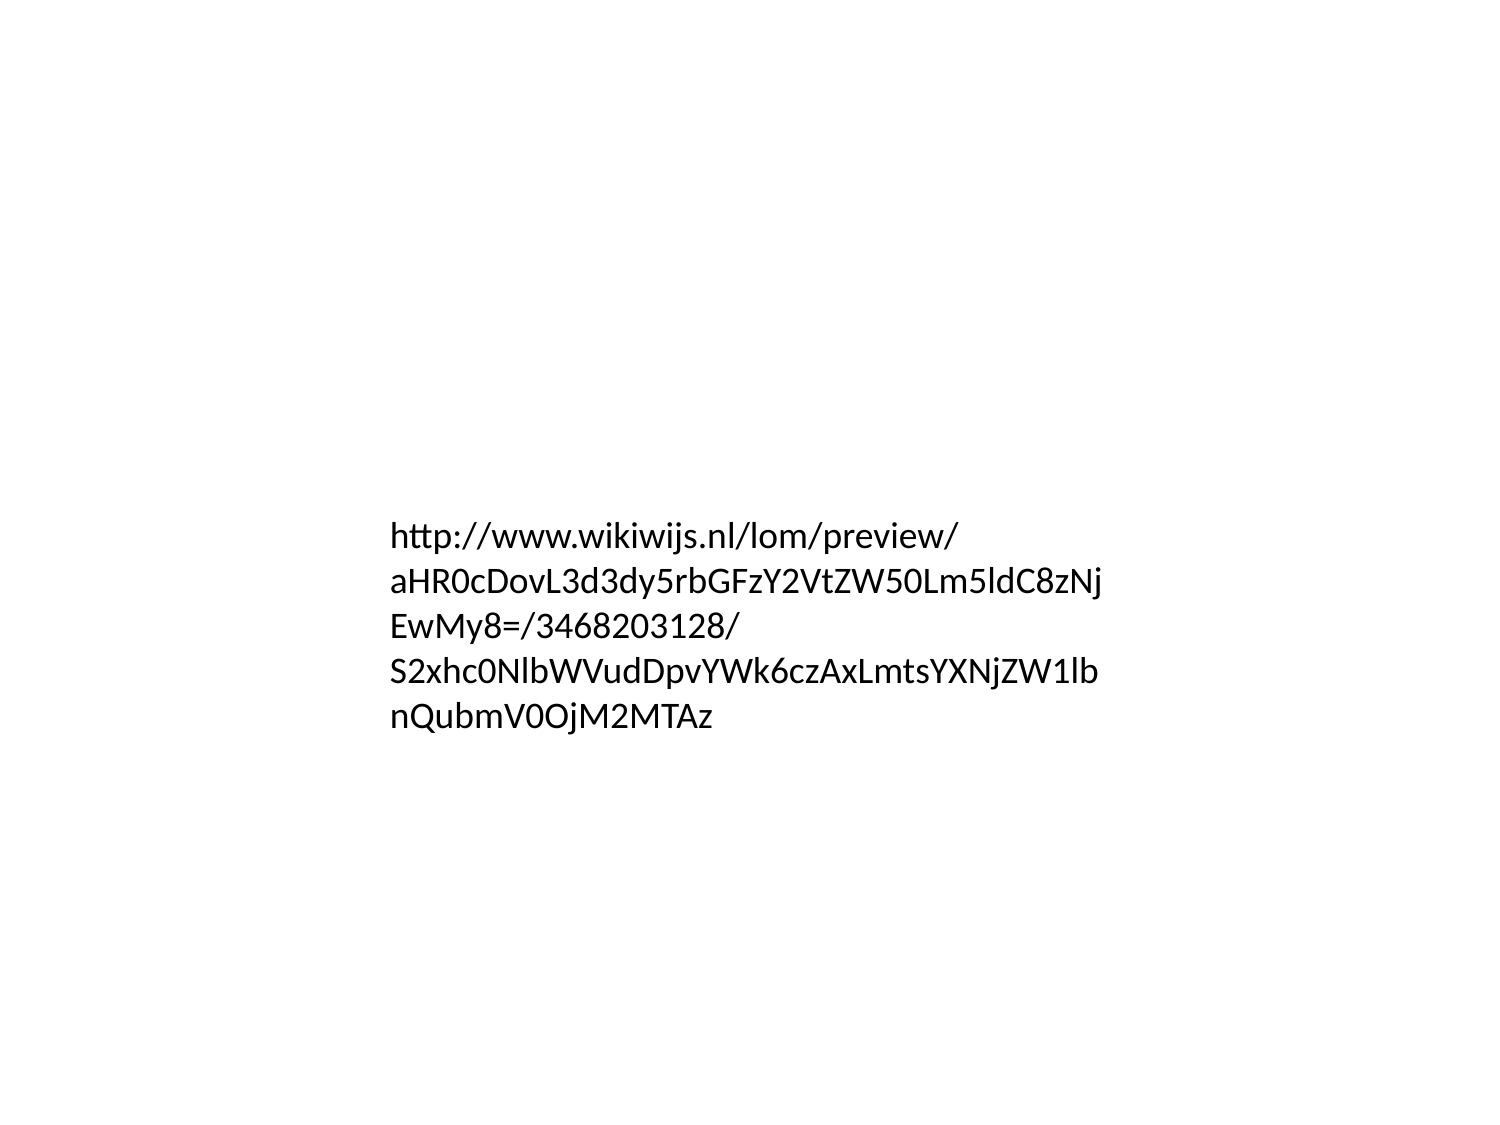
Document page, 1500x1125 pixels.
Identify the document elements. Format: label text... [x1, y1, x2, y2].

text_box http://www.wikiwijs.nl/lom/preview/aHR0cDovL3d3dy5rbGFzY2VtZW50Lm5ldC8zNjEwMy8=/3468203128/S2xhc0NlbWVudDpvYWk6czAxLmtsYXNjZW1lbnQubmV0OjM2MTAz [374, 503, 1125, 744]
